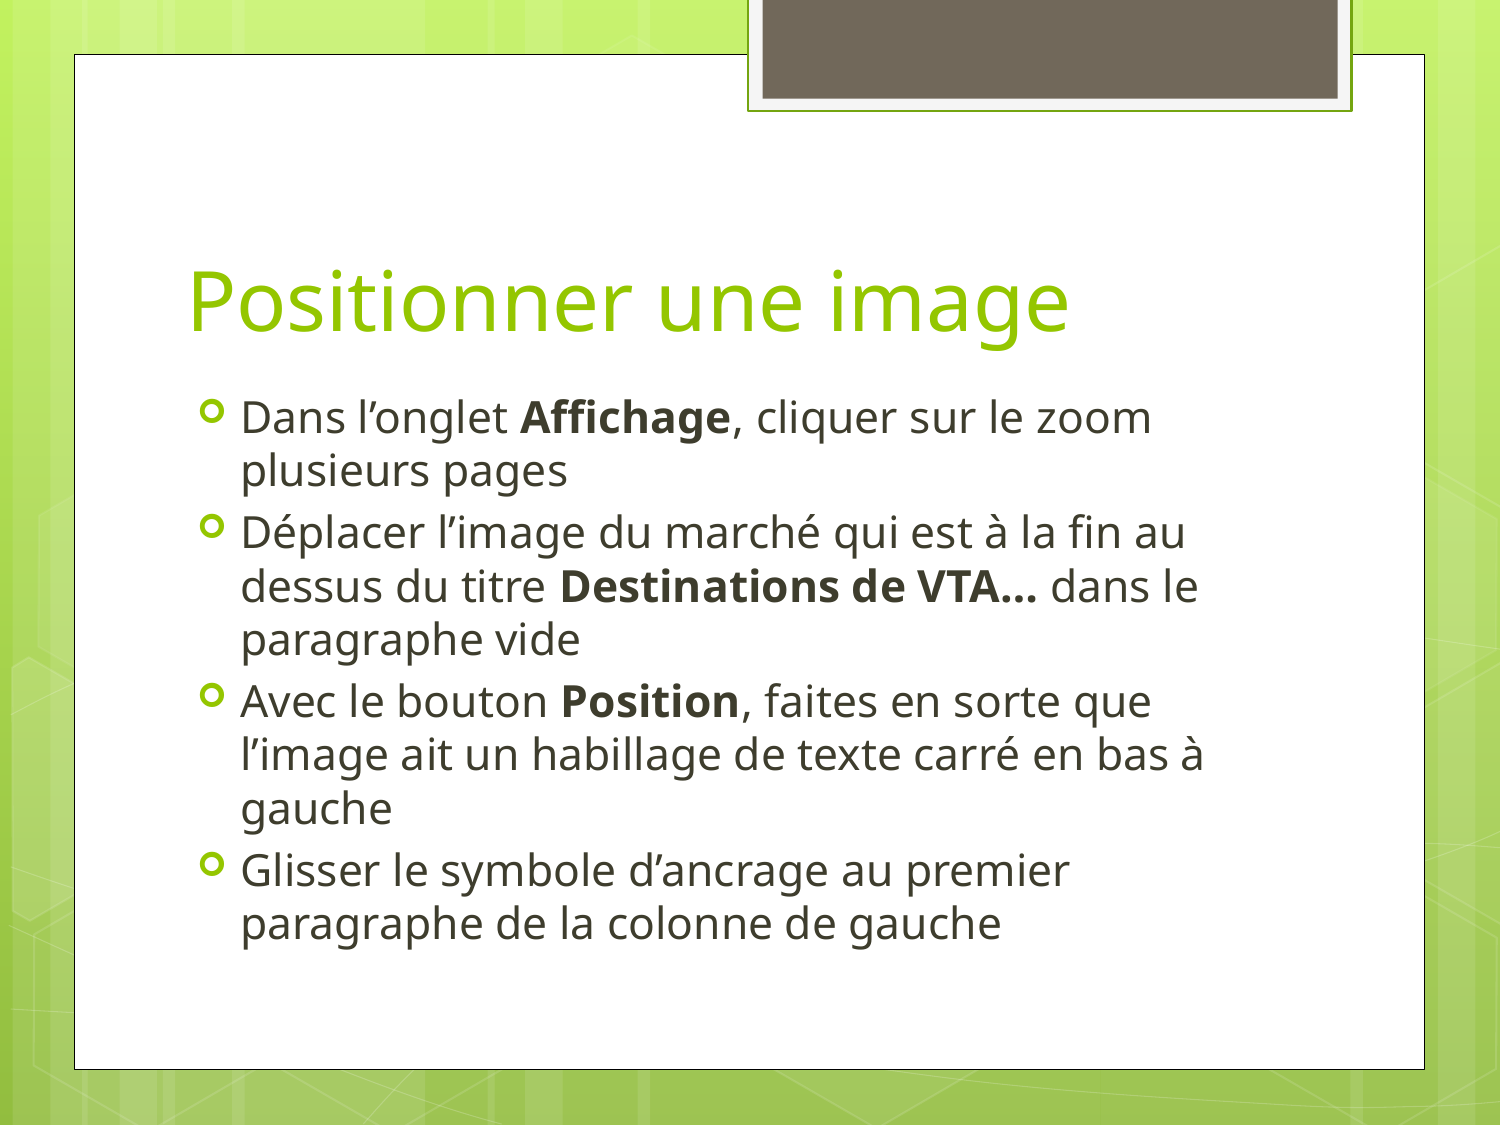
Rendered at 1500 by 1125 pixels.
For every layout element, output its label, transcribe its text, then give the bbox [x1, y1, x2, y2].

title Positionner une image [171, 168, 1324, 357]
list Dans l’onglet Affichage, cliquer sur le zoom plusieurs pages Déplacer l’image du marché qui est à la fin au dessus du titre Destinations de VTA… dans le paragraphe vide Avec le bouton Position, faites en sorte que l’image ait un habillage de texte carré en bas à gauche Glisser le symbole d’ancrage au premier paragraphe de la colonne de gauche [171, 381, 1283, 957]
